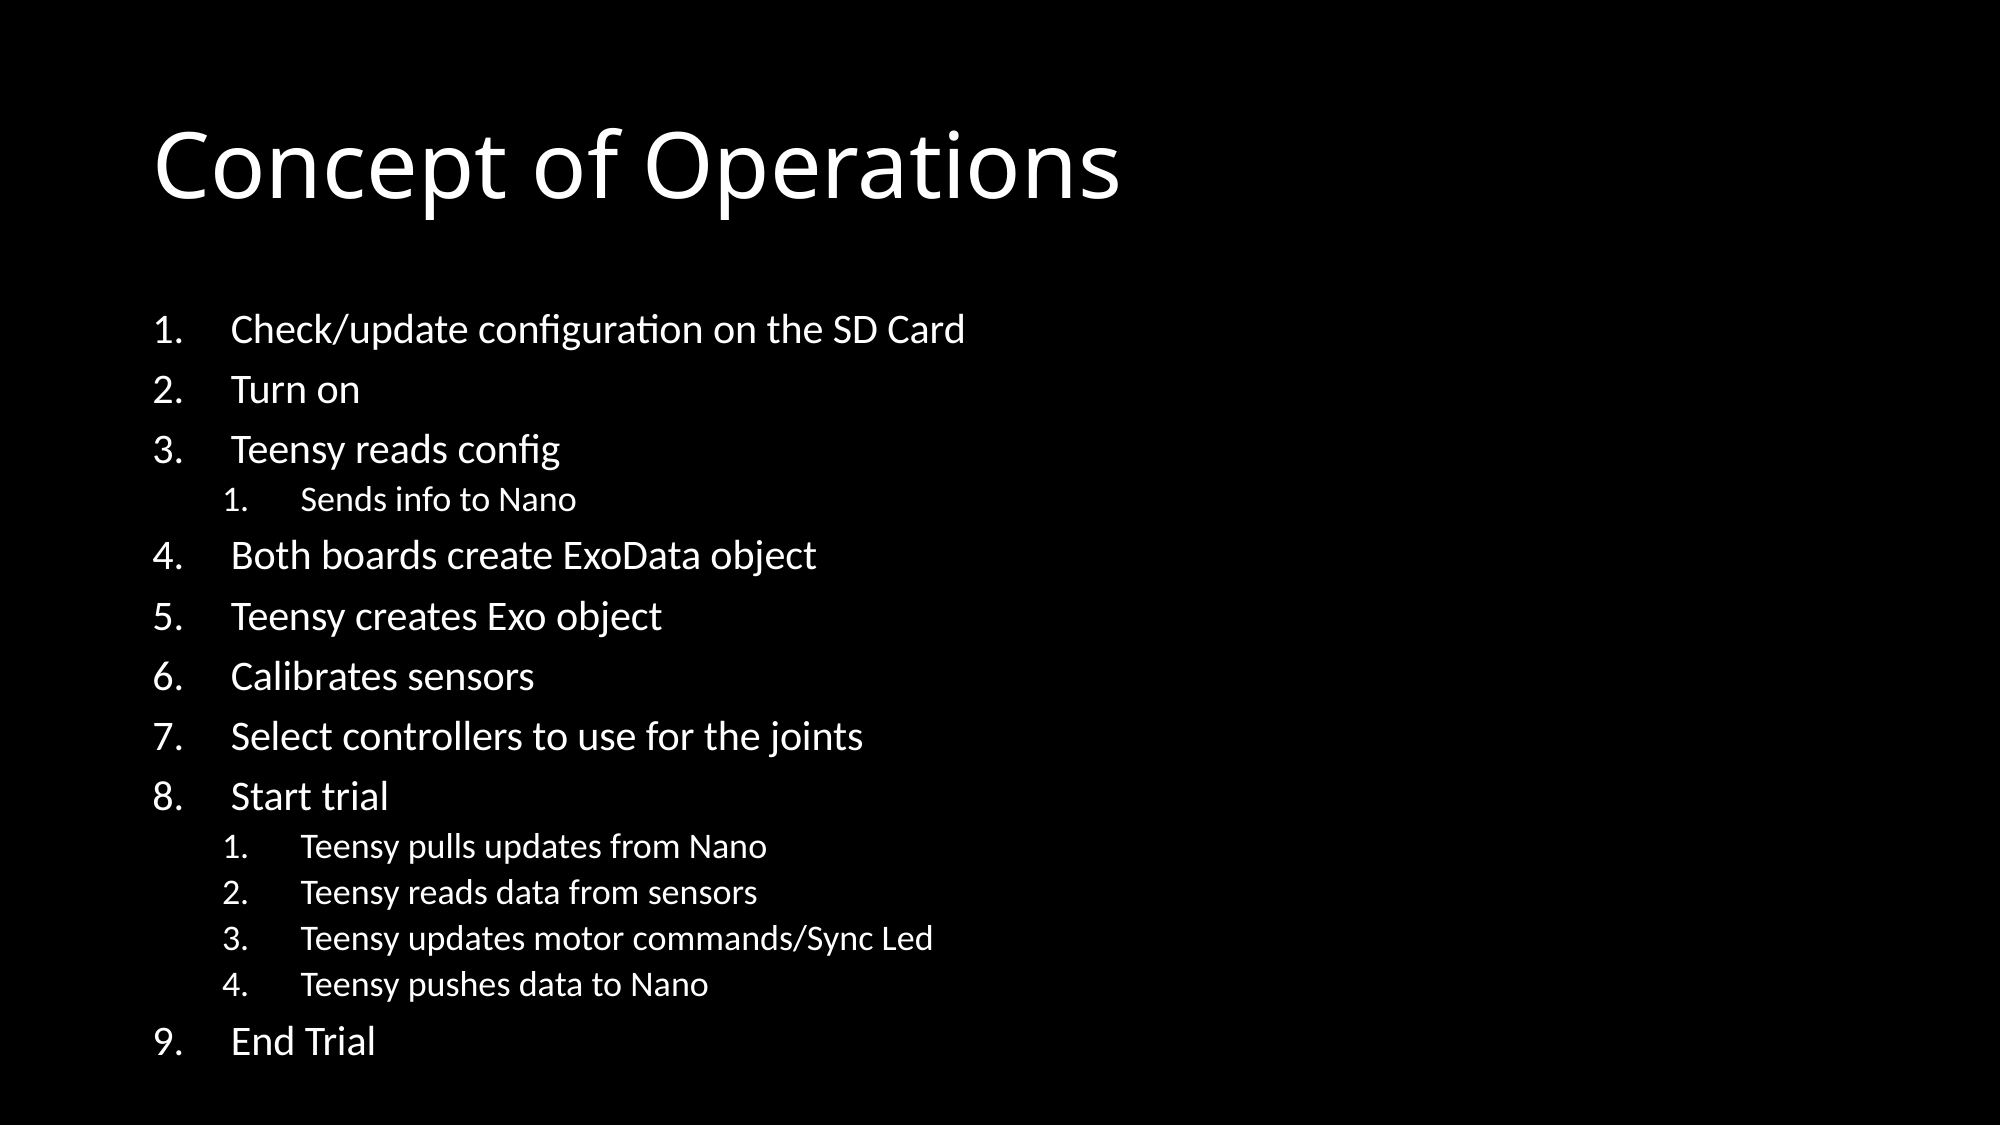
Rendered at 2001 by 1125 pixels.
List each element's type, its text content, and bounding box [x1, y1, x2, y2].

title Concept of Operations [137, 59, 1863, 278]
list Check/update configuration on the SD Card Turn on Teensy reads config Sends info to Nano Both boards create ExoData object Teensy creates Exo object Calibrates sensors Select controllers to use for the joints Start trial Teensy pulls updates from Nano Teensy reads data from sensors Teensy updates motor commands/Sync Led Teensy pushes data to Nano End Trial [137, 299, 1863, 1081]
